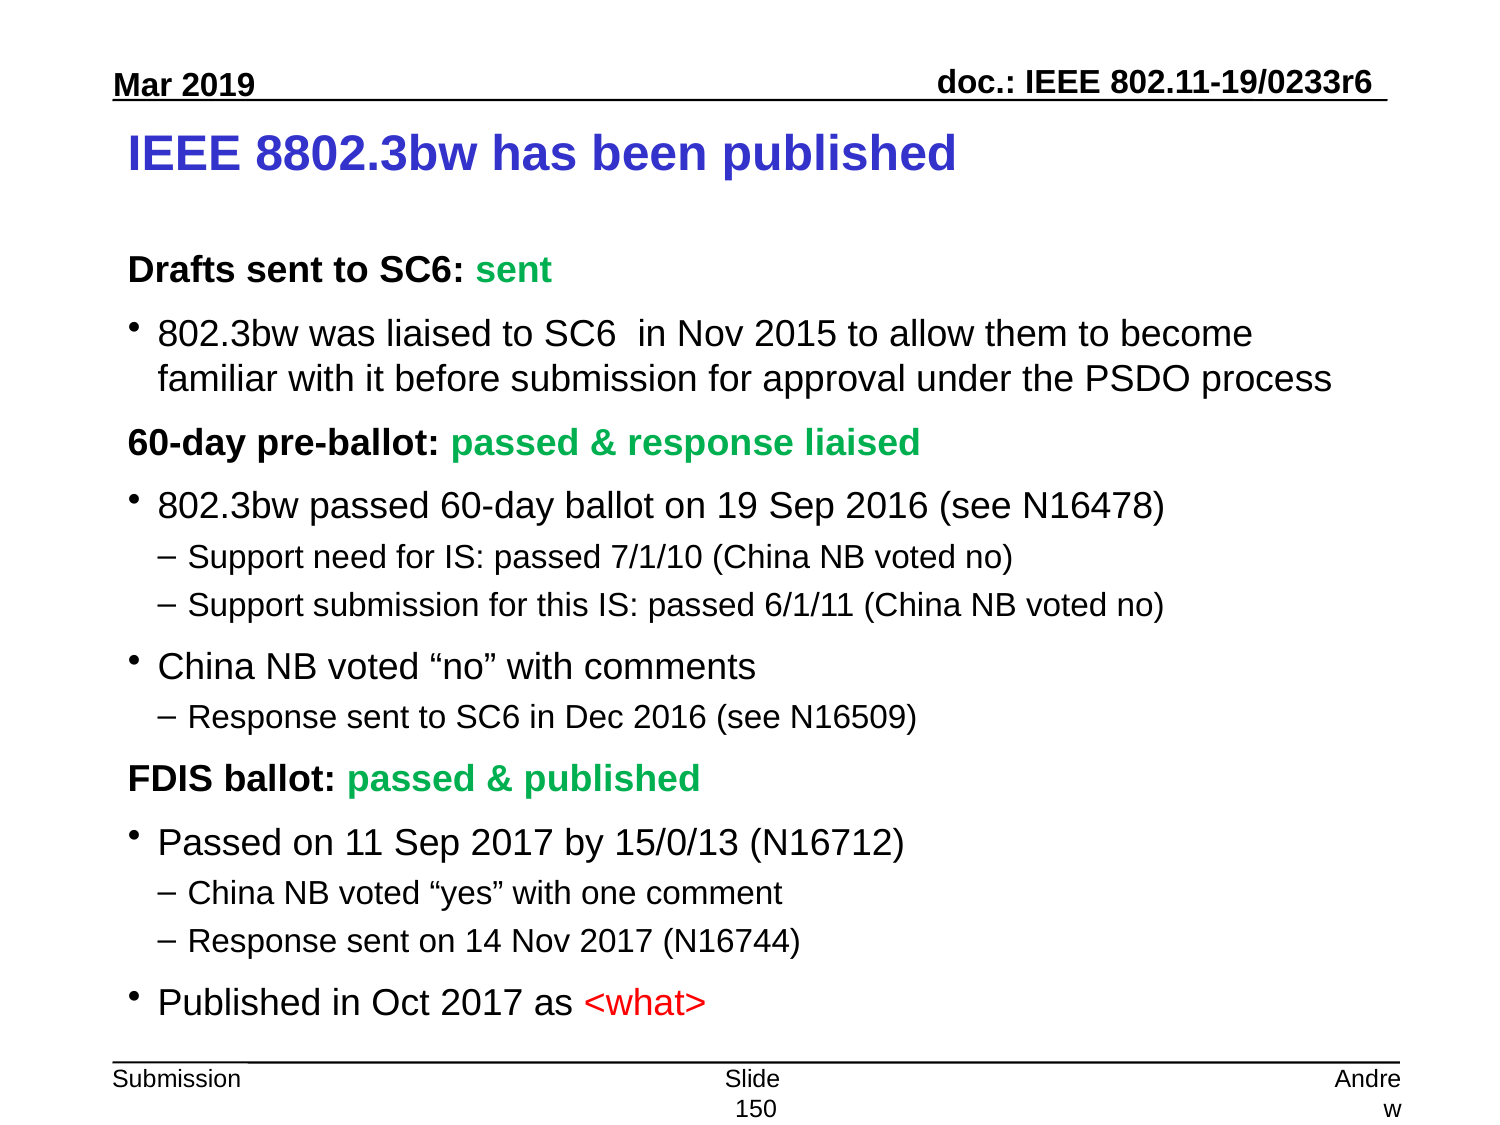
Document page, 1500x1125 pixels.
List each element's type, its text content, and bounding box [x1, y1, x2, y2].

list Drafts sent to SC6: sent 802.3bw was liaised to SC6 in Nov 2015 to allow them to become familiar with it before submission for approval under the PSDO process 60-day pre-ballot: passed & response liaised 802.3bw passed 60-day ballot on 19 Sep 2016 (see N16478) Support need for IS: passed 7/1/10 (China NB voted no) Support submission for this IS: passed 6/1/11 (China NB voted no) China NB voted “no” with comments Response sent to SC6 in Dec 2016 (see N16509) FDIS ballot: passed & published Passed on 11 Sep 2017 by 15/0/13 (N16712) China NB voted “yes” with one comment Response sent on 14 Nov 2017 (N16744) Published in Oct 2017 as <what> [112, 237, 1388, 913]
slide_number Slide 150 [709, 1061, 803, 1093]
footer Andrew Myles, Cisco [1320, 1061, 1402, 1093]
title IEEE 8802.3bw has been published [112, 112, 1388, 237]
